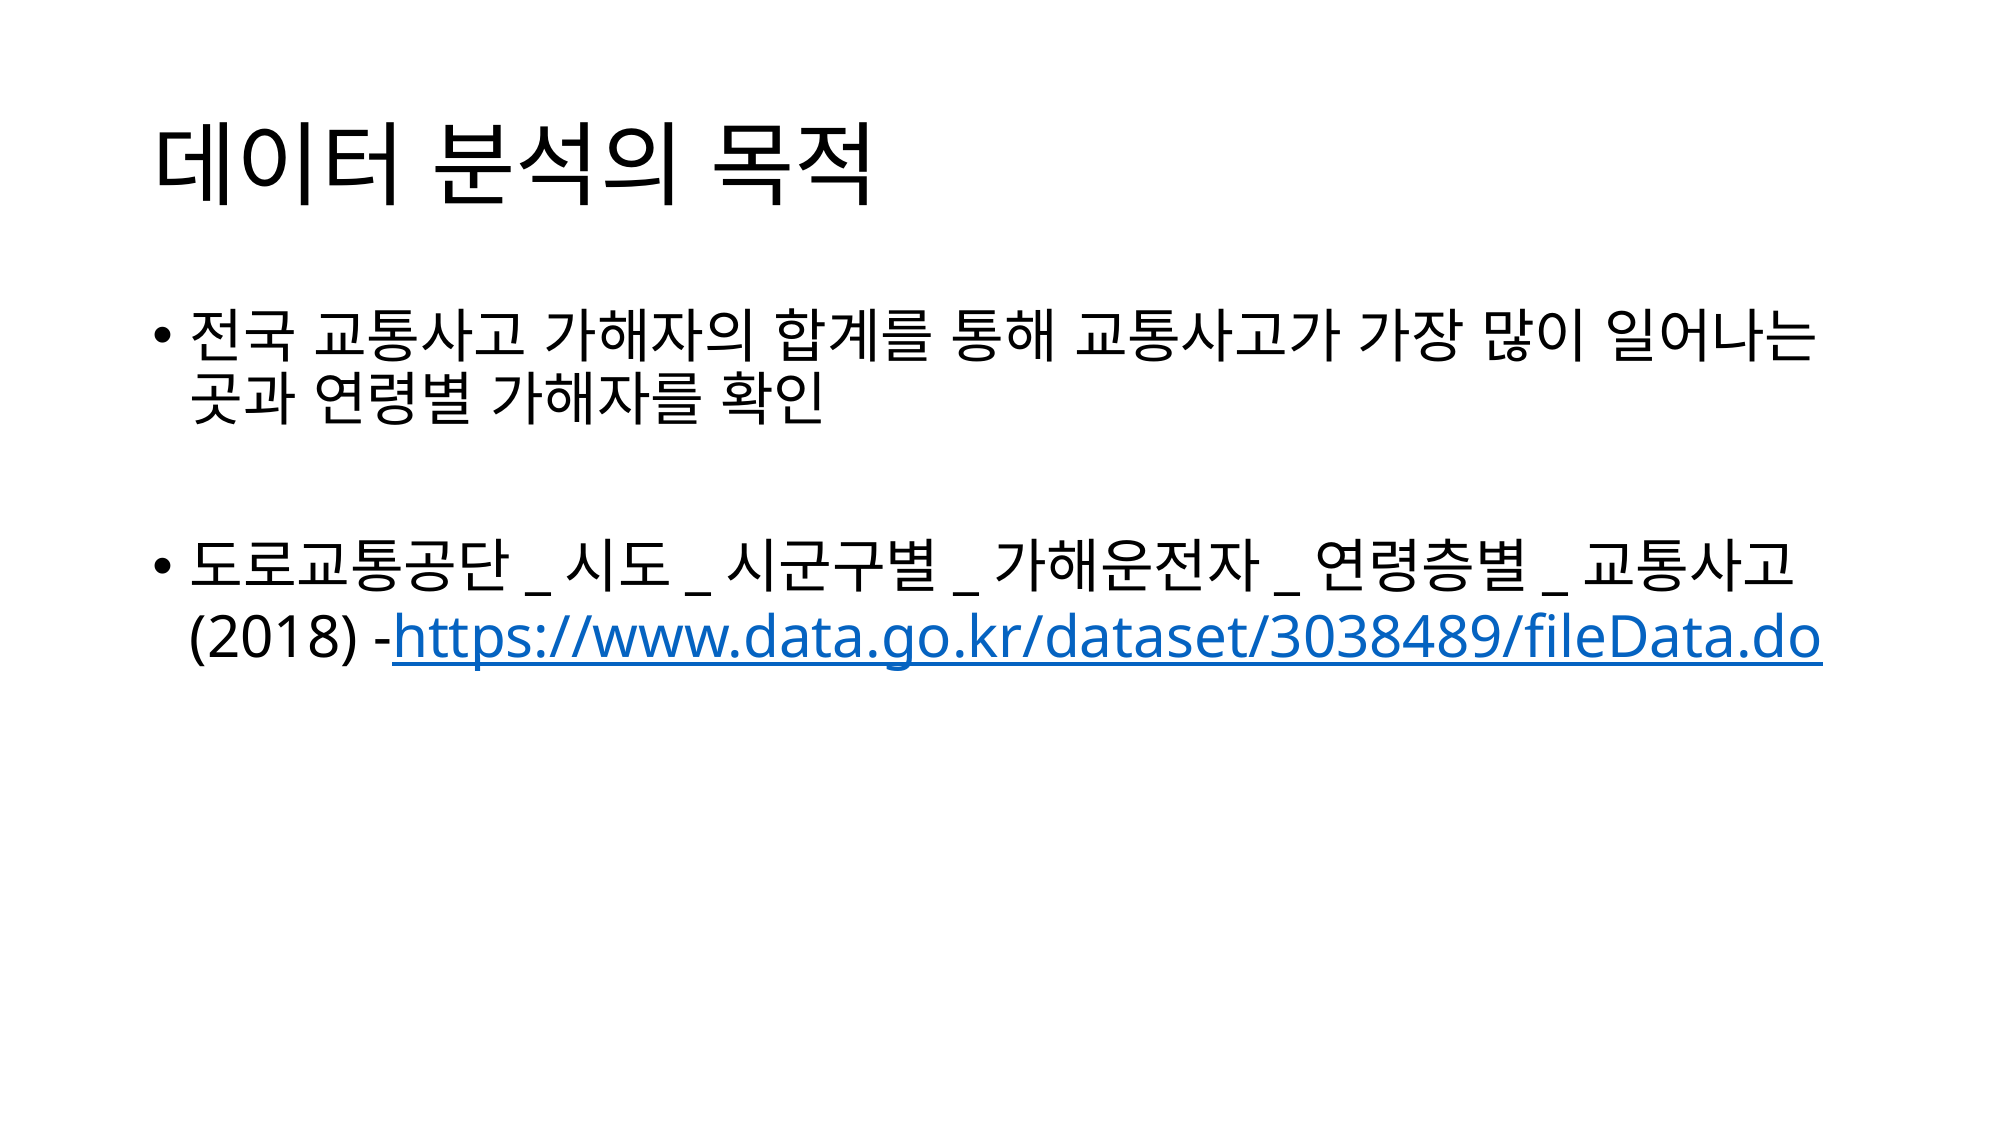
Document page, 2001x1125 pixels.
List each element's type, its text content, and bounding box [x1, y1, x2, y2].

list 전국 교통사고 가해자의 합계를 통해 교통사고가 가장 많이 일어나는 곳과 연령별 가해자를 확인 도로교통공단_시도_시군구별_가해운전자_연령층별_교통사고(2018) -https://www.data.go.kr/dataset/3038489/fileData.do [137, 299, 1863, 1014]
title 데이터 분석의 목적 [137, 59, 1863, 278]
